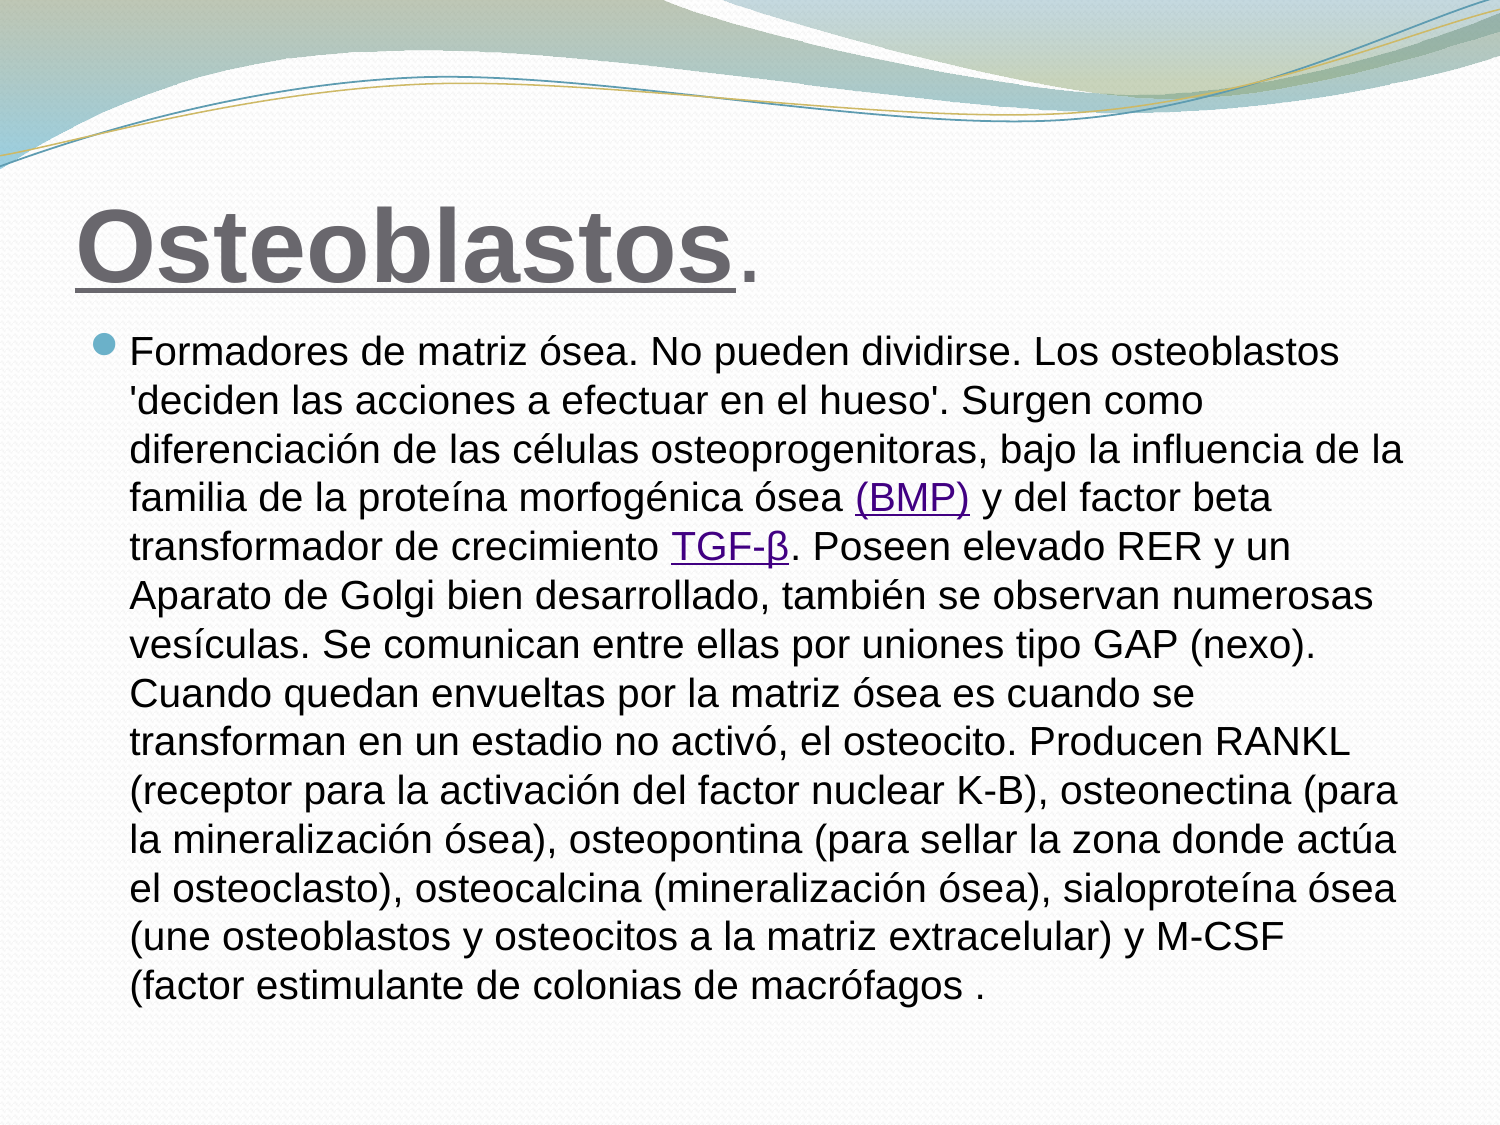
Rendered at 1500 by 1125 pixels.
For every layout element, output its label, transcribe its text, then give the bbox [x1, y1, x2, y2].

title Osteoblastos. [75, 115, 1425, 303]
list Formadores de matriz ósea. No pueden dividirse. Los osteoblastos 'deciden las acciones a efectuar en el hueso'. Surgen como diferenciación de las células osteoprogenitoras, bajo la influencia de la familia de la proteína morfogénica ósea (BMP) y del factor beta transformador de crecimiento TGF-β. Poseen elevado RER y un Aparato de Golgi bien desarrollado, también se observan numerosas vesículas. Se comunican entre ellas por uniones tipo GAP (nexo). Cuando quedan envueltas por la matriz ósea es cuando se transforman en un estadio no activó, el osteocito. Producen RANKL (receptor para la activación del factor nuclear K-B), osteonectina (para la mineralización ósea), osteopontina (para sellar la zona donde actúa el osteoclasto), osteocalcina (mineralización ósea), sialoproteína ósea (une osteoblastos y osteocitos a la matriz extracelular) y M-CSF (factor estimulante de colonias de macrófagos . [75, 317, 1425, 1038]
